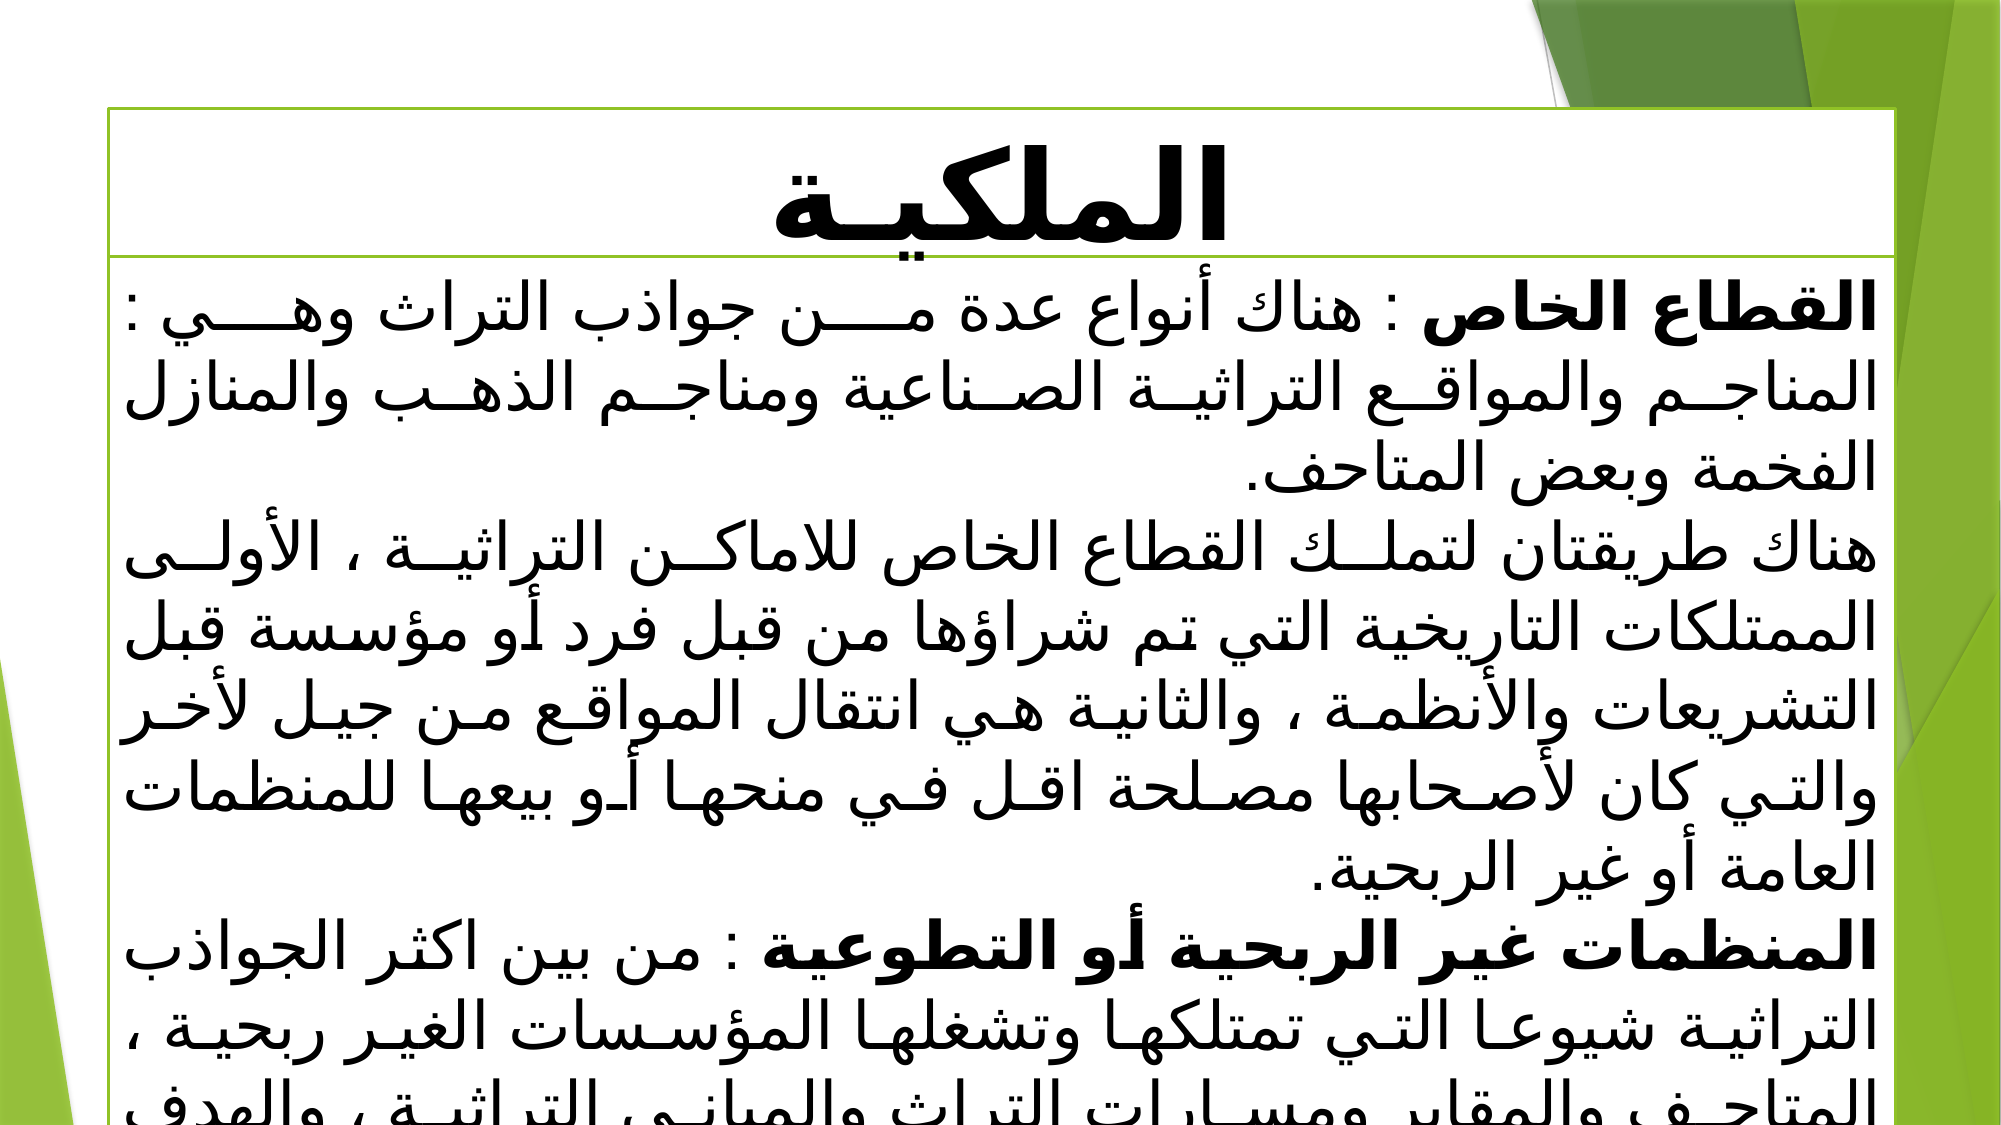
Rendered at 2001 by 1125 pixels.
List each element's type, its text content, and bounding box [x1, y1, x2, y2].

title الملكيـة [107, 107, 1897, 258]
text_box القطاع الخاص : هناك أنواع عدة من جواذب التراث وهي : المناجم والمواقع التراثية الصناعية ومناجم الذهب والمنازل الفخمة وبعض المتاحف. هناك طريقتان لتملك القطاع الخاص للاماكن التراثية ، الأولى الممتلكات التاريخية التي تم شراؤها من قبل فرد أو مؤسسة قبل التشريعات والأنظمة ، والثانية هي انتقال المواقع من جيل لأخر والتي كان لأصحابها مصلحة اقل في منحها أو بيعها للمنظمات العامة أو غير الربحية. المنظمات غير الربحية أو التطوعية : من بين اكثر الجواذب التراثية شيوعا التي تمتلكها وتشغلها المؤسسات الغير ربحية ، المتاحف والمقابر ومسارات التراث والمباني التراثية ، والهدف الرئيسي كسب ما يكفي من الإيرادات لصيانتها والحفاظ عليها. [107, 258, 1897, 1125]
